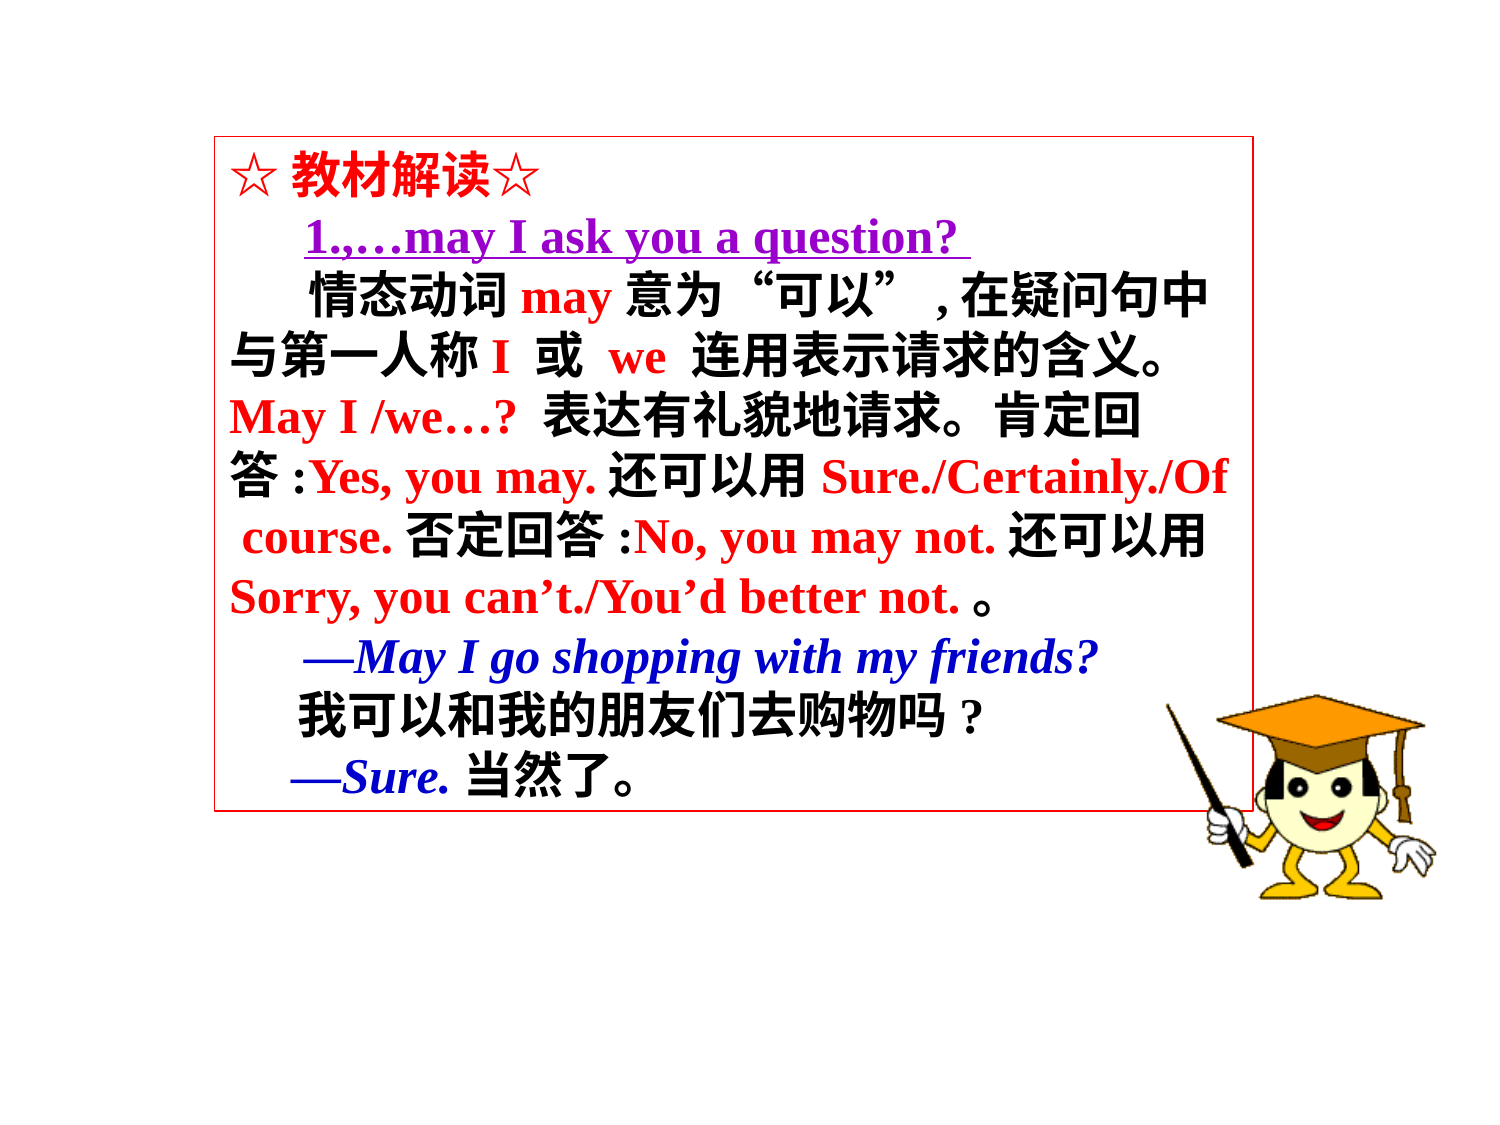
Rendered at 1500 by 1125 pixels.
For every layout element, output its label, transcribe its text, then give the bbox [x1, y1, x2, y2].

text_box ☆教材解读☆ 1.,…may I ask you a question? 情态动词may意为“可以”,在疑问句中与第一人称I 或 we 连用表示请求的含义。May I /we…? 表达有礼貌地请求。肯定回答:Yes, you may.还可以用Sure./Certainly./Of course.否定回答:No, you may not.还可以用Sorry, you can’t./You’d better not.。 —May I go shopping with my friends? 我可以和我的朋友们去购物吗? —Sure.当然了。 [214, 136, 1254, 812]
picture [1146, 678, 1460, 914]
